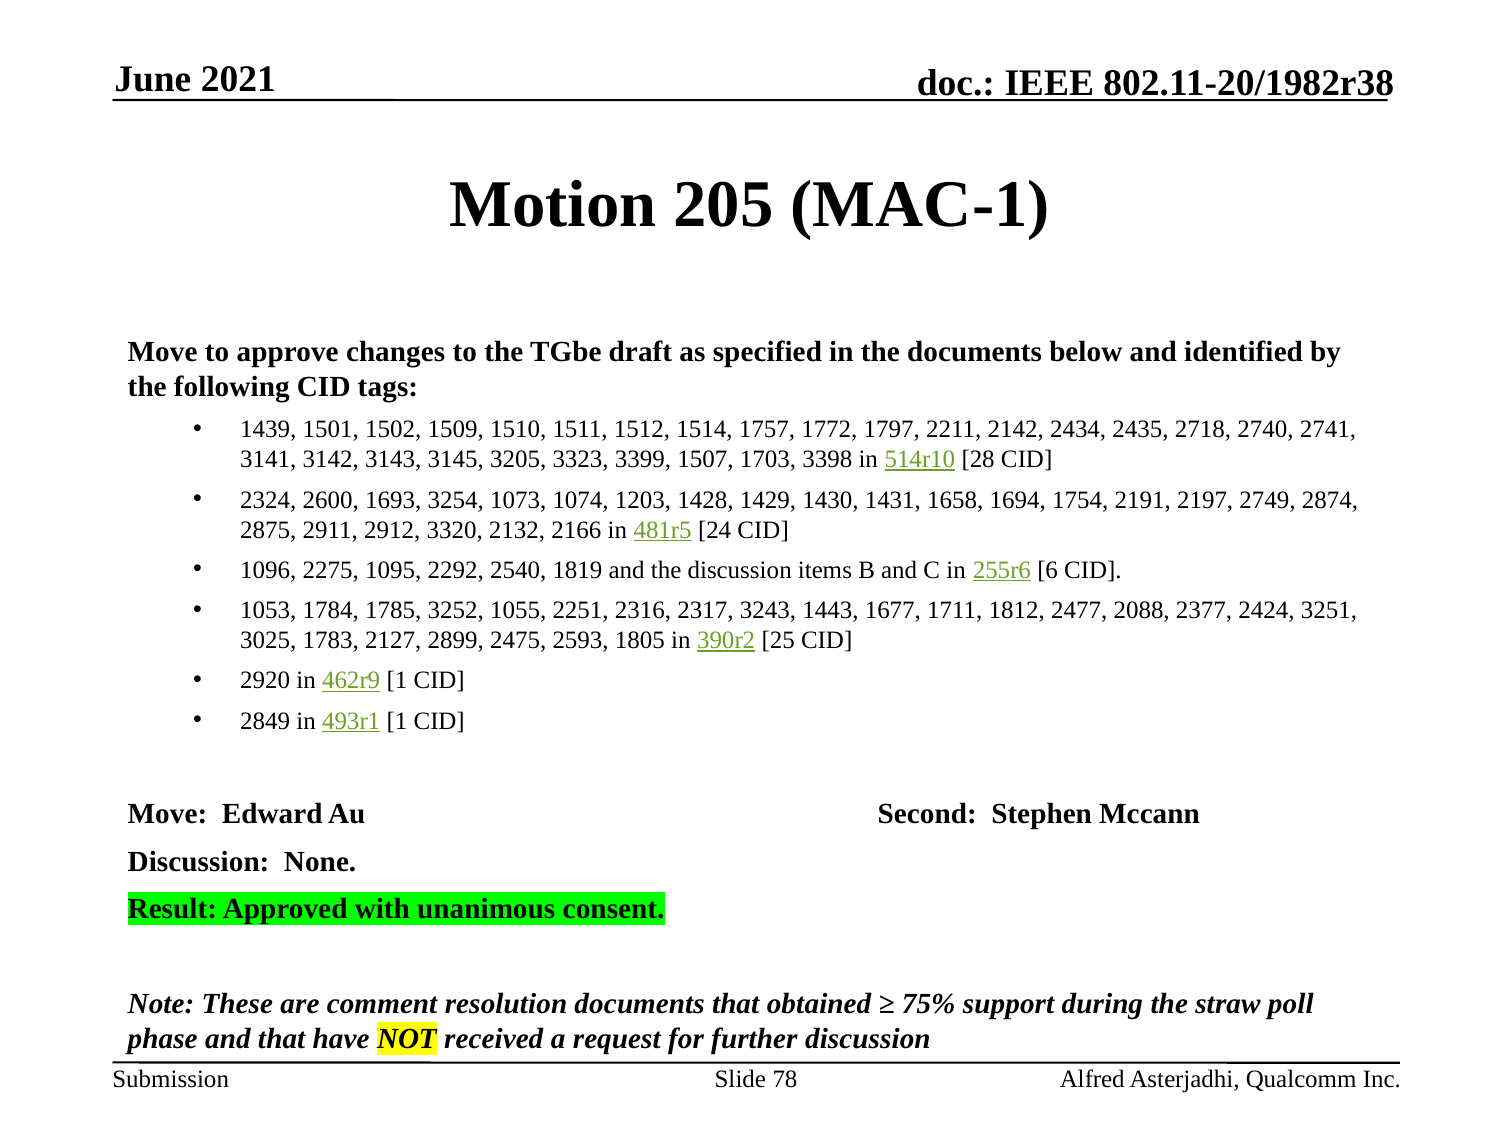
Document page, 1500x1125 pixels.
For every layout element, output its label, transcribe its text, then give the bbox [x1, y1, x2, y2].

list Move to approve changes to the TGbe draft as specified in the documents below and identified by the following CID tags: 1439, 1501, 1502, 1509, 1510, 1511, 1512, 1514, 1757, 1772, 1797, 2211, 2142, 2434, 2435, 2718, 2740, 2741, 3141, 3142, 3143, 3145, 3205, 3323, 3399, 1507, 1703, 3398 in 514r10 [28 CID] 2324, 2600, 1693, 3254, 1073, 1074, 1203, 1428, 1429, 1430, 1431, 1658, 1694, 1754, 2191, 2197, 2749, 2874, 2875, 2911, 2912, 3320, 2132, 2166 in 481r5 [24 CID] 1096, 2275, 1095, 2292, 2540, 1819 and the discussion items B and C in 255r6 [6 CID]. 1053, 1784, 1785, 3252, 1055, 2251, 2316, 2317, 3243, 1443, 1677, 1711, 1812, 2477, 2088, 2377, 2424, 3251, 3025, 1783, 2127, 2899, 2475, 2593, 1805 in 390r2 [25 CID] 2920 in 462r9 [1 CID] 2849 in 493r1 [1 CID] Move: Edward Au Second: Stephen Mccann Discussion: None. Result: Approved with unanimous consent. Note: These are comment resolution documents that obtained ≥ 75% support during the straw poll phase and that have NOT received a request for further discussion [112, 324, 1388, 1063]
title Motion 205 (MAC-1) [112, 112, 1388, 288]
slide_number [114, 54, 423, 100]
footer Alfred Asterjadhi, Qualcomm Inc. [878, 1061, 1402, 1093]
slide_number Slide 78 [712, 1061, 800, 1123]
